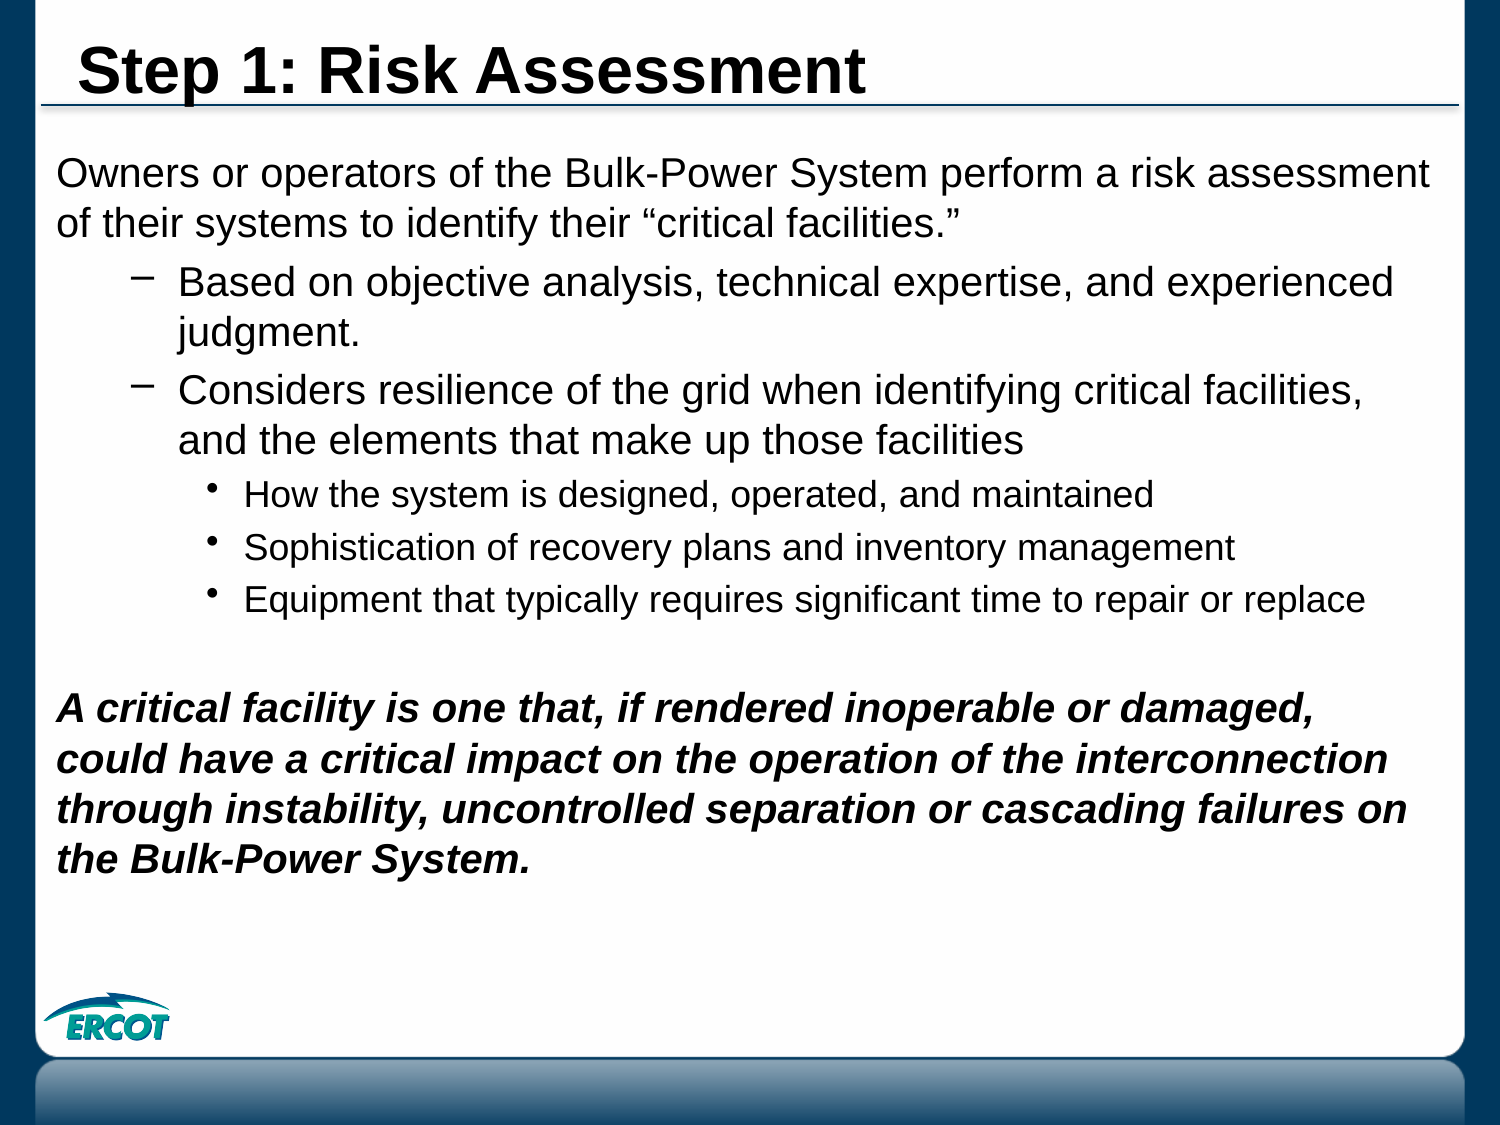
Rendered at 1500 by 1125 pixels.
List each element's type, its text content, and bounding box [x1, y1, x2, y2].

text_box Owners or operators of the Bulk-Power System perform a risk assessment of their systems to identify their “critical facilities.” Based on objective analysis, technical expertise, and experienced judgment. Considers resilience of the grid when identifying critical facilities, and the elements that make up those facilities How the system is designed, operated, and maintained Sophistication of recovery plans and inventory management Equipment that typically requires significant time to repair or replace A critical facility is one that, if rendered inoperable or damaged, could have a critical impact on the operation of the interconnection through instability, uncontrolled separation or cascading failures on the Bulk-Power System. [41, 138, 1448, 948]
picture [35, 0, 1465, 1125]
title Step 1: Risk Assessment [62, 29, 1448, 106]
